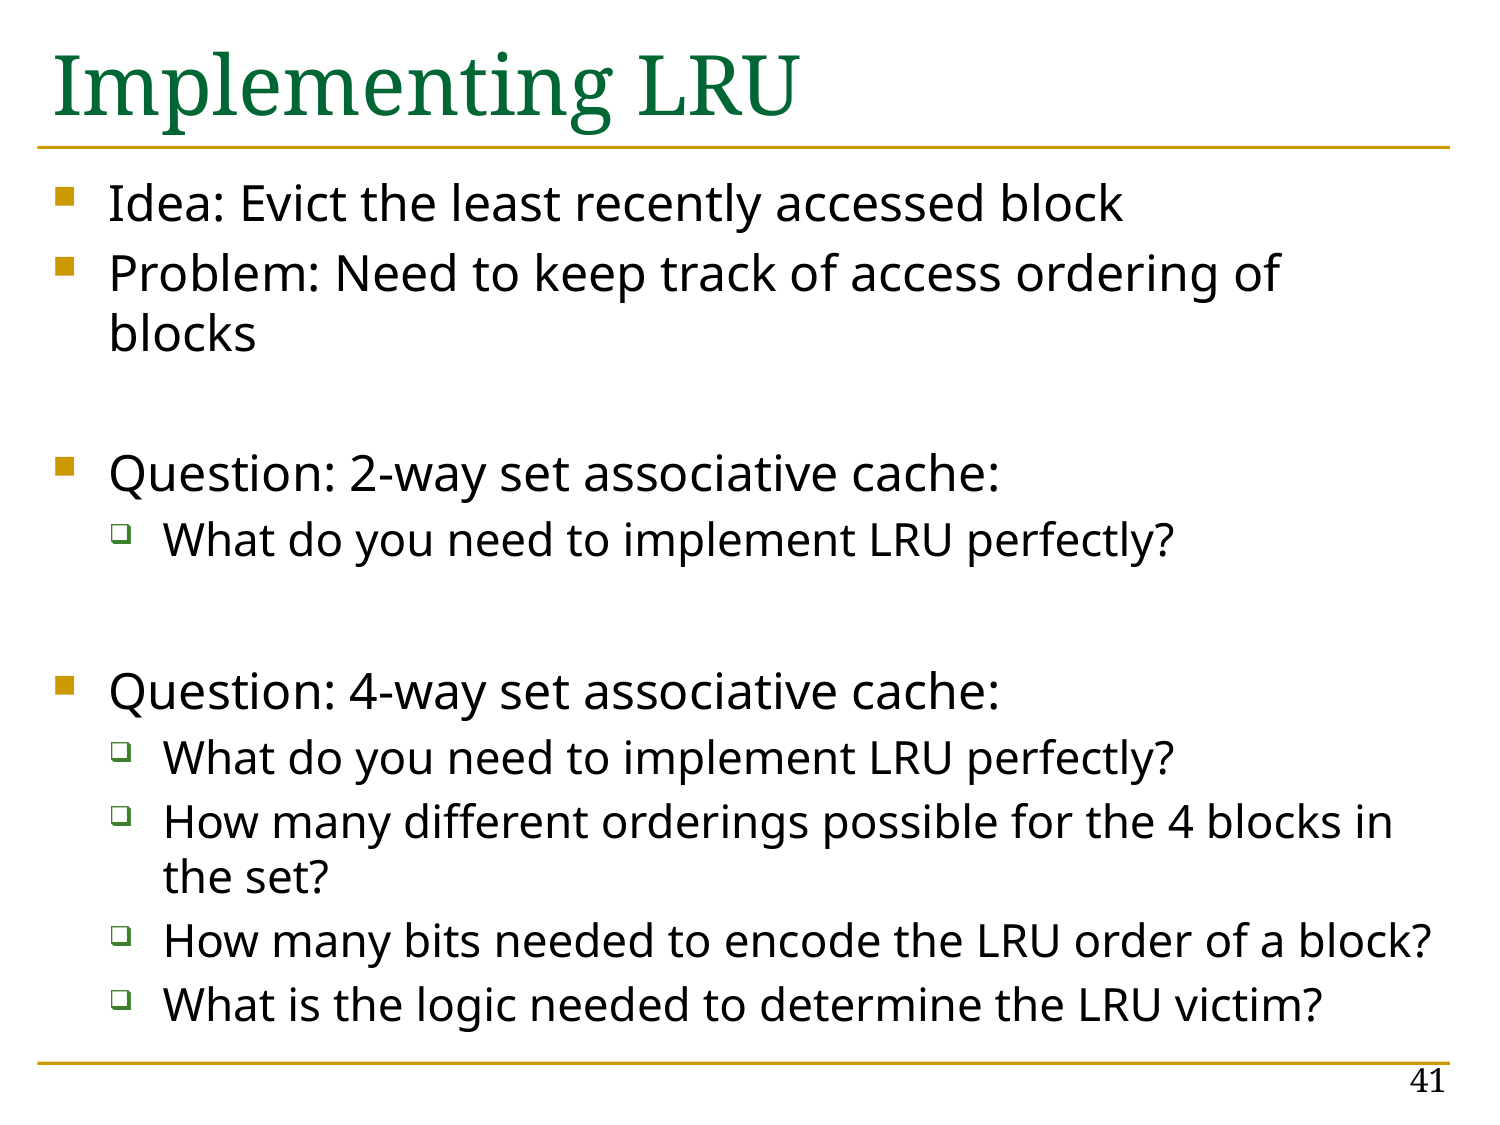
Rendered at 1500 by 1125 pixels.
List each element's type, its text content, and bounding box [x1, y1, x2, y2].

list Idea: Evict the least recently accessed block Problem: Need to keep track of access ordering of blocks Question: 2-way set associative cache: What do you need to implement LRU perfectly? Question: 4-way set associative cache: What do you need to implement LRU perfectly? How many different orderings possible for the 4 blocks in the set? How many bits needed to encode the LRU order of a block? What is the logic needed to determine the LRU victim? [37, 163, 1450, 1016]
title Implementing LRU [37, 24, 1450, 163]
slide_number 41 [1111, 1036, 1462, 1112]
